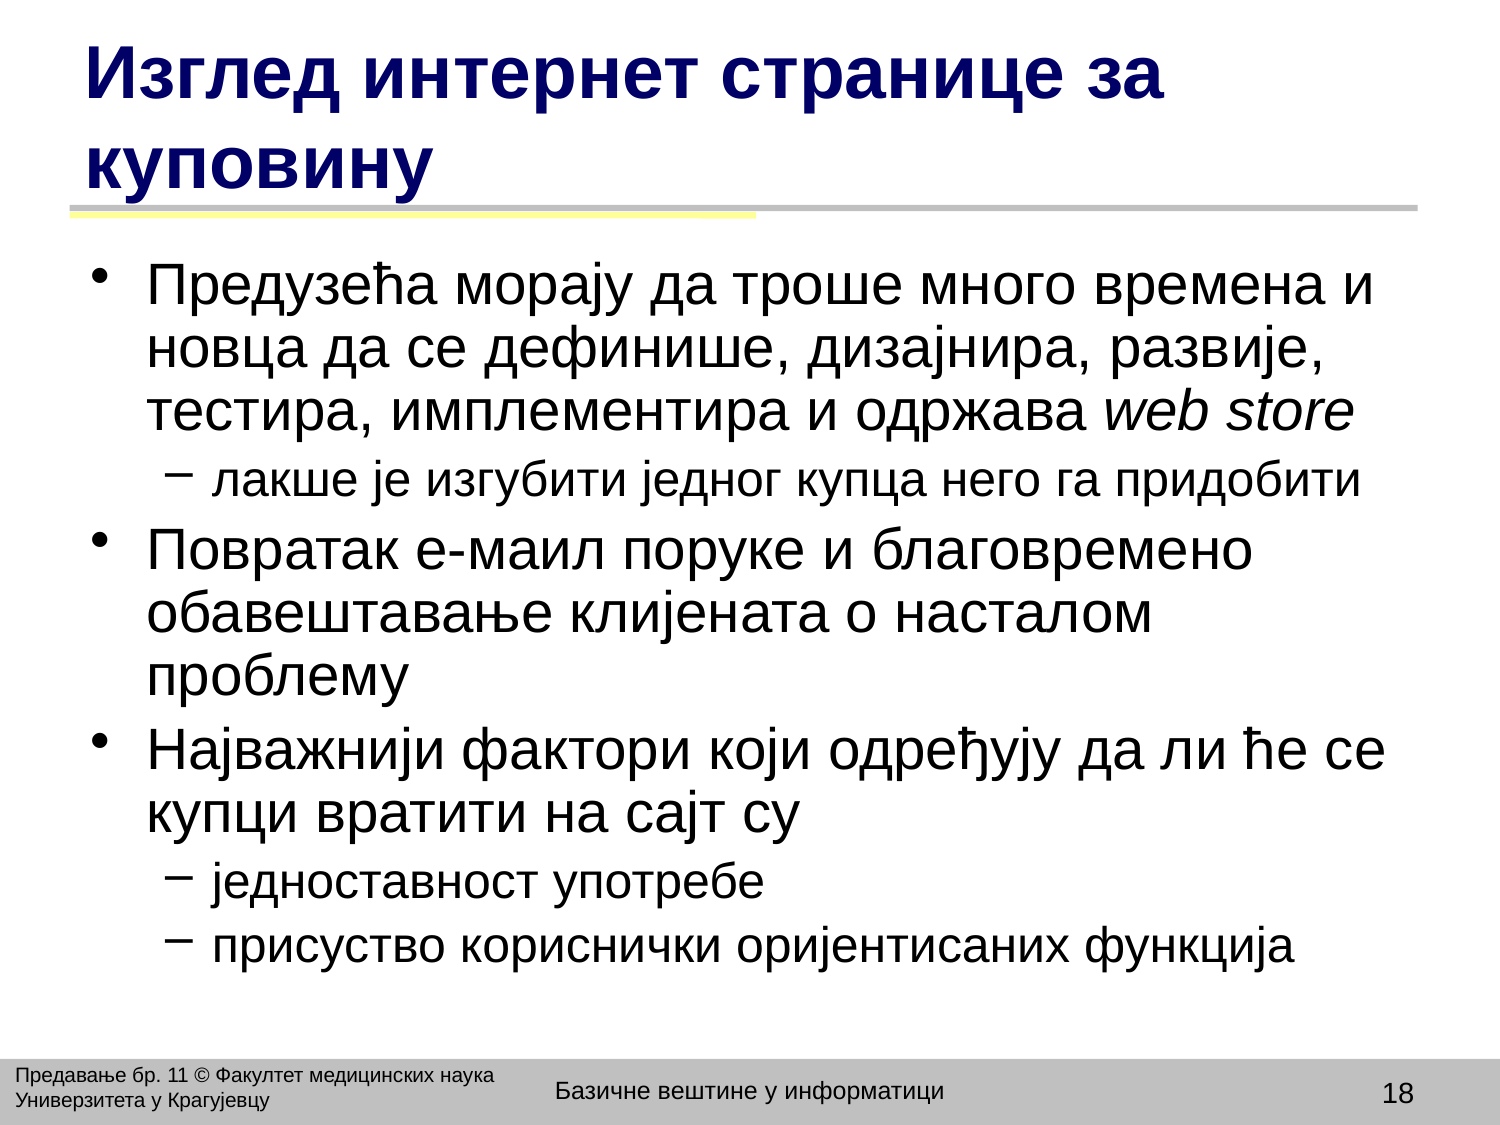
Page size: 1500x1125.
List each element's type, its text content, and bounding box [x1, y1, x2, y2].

slide_number Предавање бр. 11 © Факултет медицинских наука Универзитета у Крагујевцу [0, 1053, 621, 1108]
slide_number 18 [1079, 1066, 1430, 1125]
footer Базичне вештине у информатици [512, 1066, 988, 1125]
title Изглед интернет странице за куповину [69, 19, 1426, 208]
list Предузећа морају да троше много времена и новца да се дефинише, дизајнира, развије, тестира, имплементира и одржава web store лакше је изгубити једног купца него га придобити Повратак е-маил поруке и благовремено обавештавање клијената о насталом проблему Најважнији фактори који одређују да ли ће се купци вратити на сајт су једноставност употребе присуство кориснички оријентисаних функција [74, 246, 1426, 1023]
